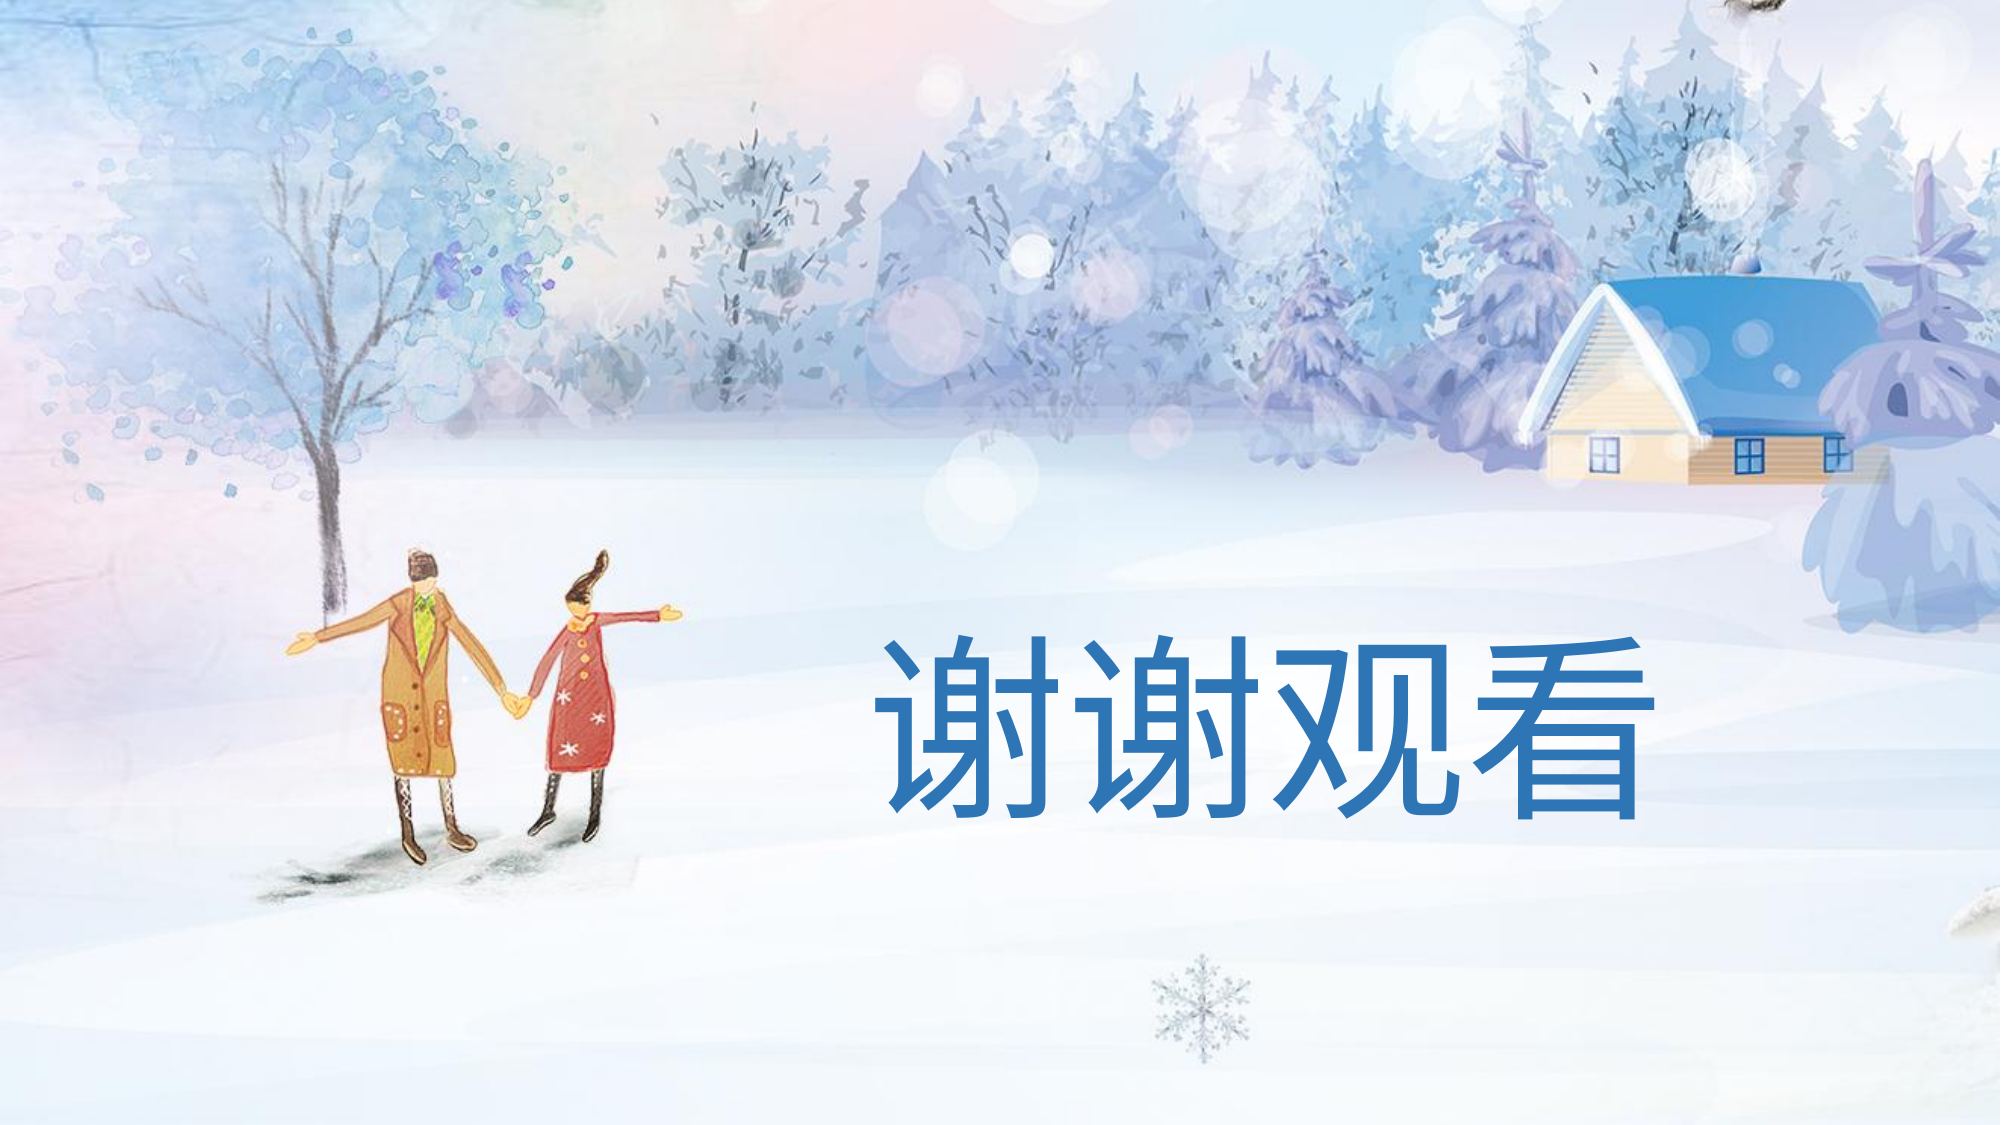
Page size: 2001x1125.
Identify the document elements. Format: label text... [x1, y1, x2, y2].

picture [0, 0, 2000, 1125]
text_box 谢谢观看 [852, 596, 1757, 869]
